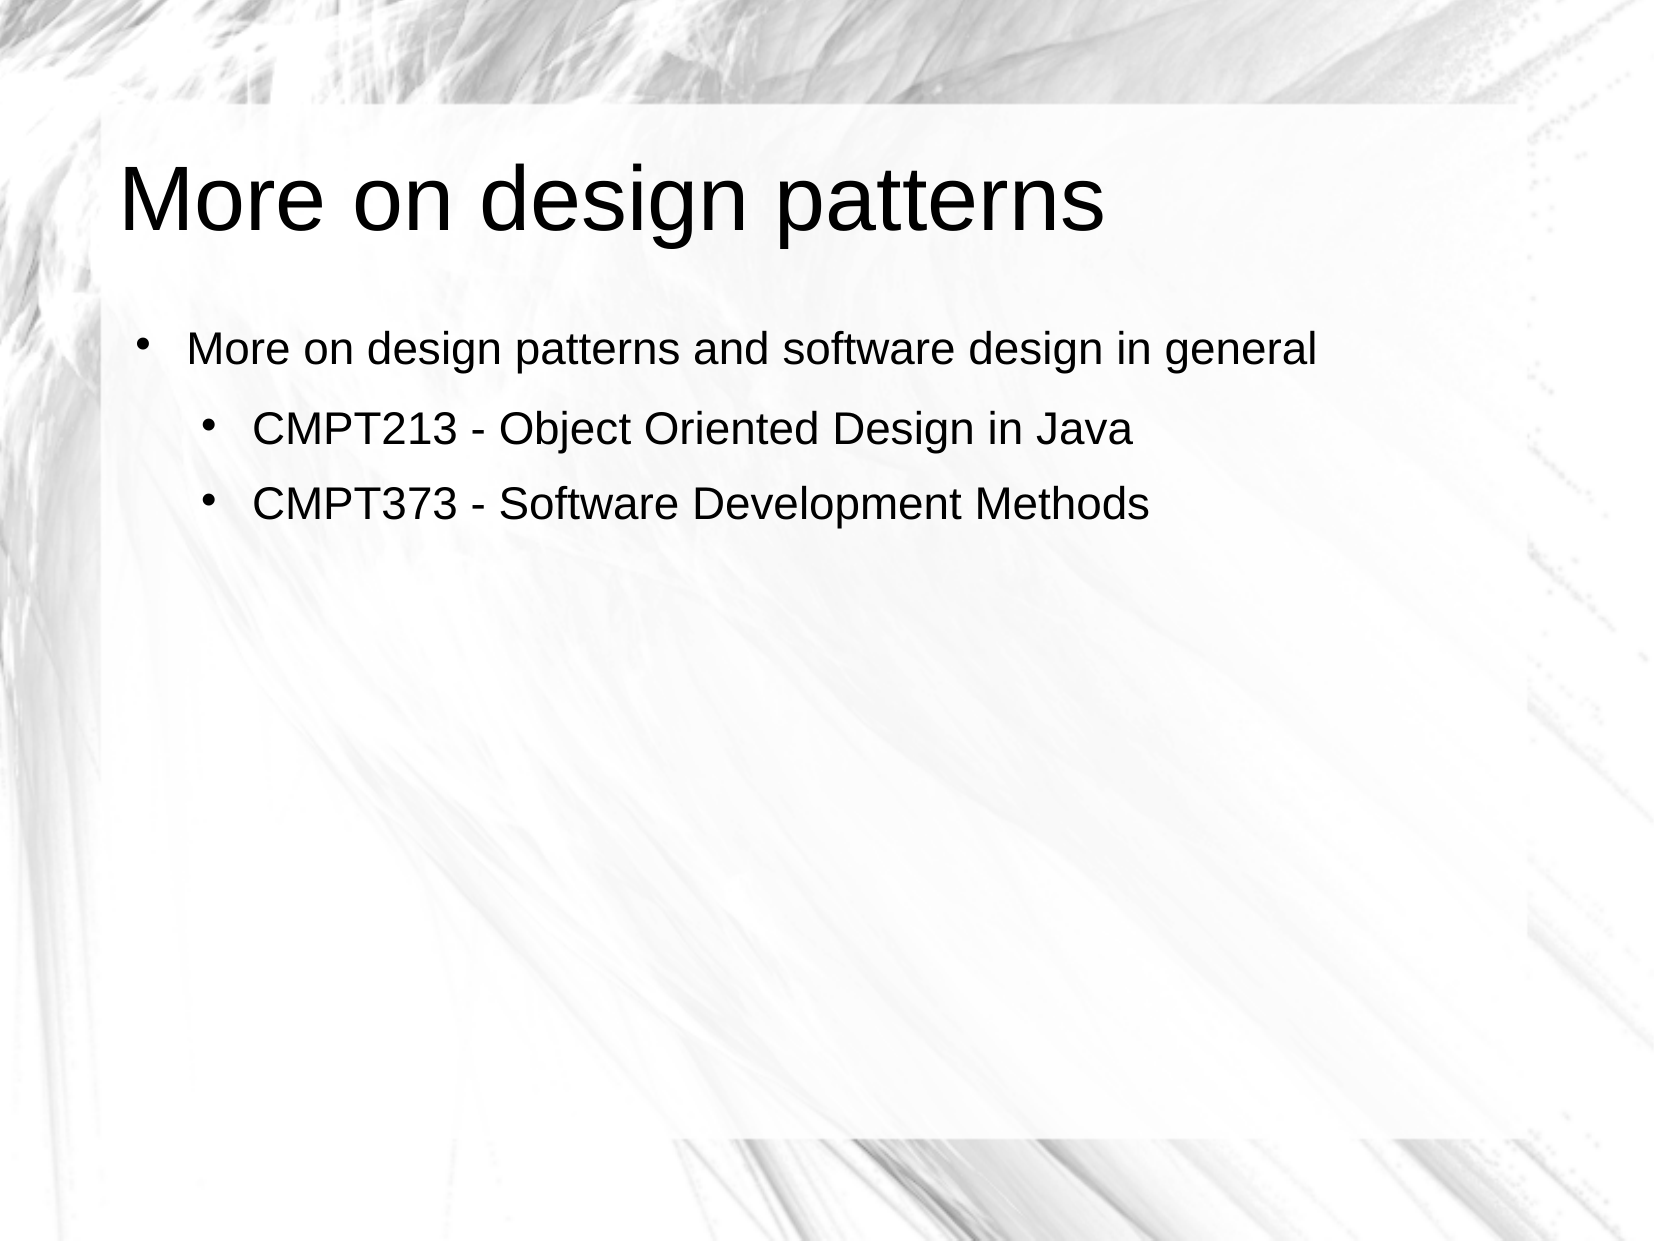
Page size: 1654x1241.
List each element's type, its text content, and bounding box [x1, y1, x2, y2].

list More on design patterns and software design in general CMPT213 - Object Oriented Design in Java CMPT373 - Software Development Methods [118, 319, 1571, 1109]
title More on design patterns [118, 93, 1506, 299]
picture [0, 0, 1654, 1241]
